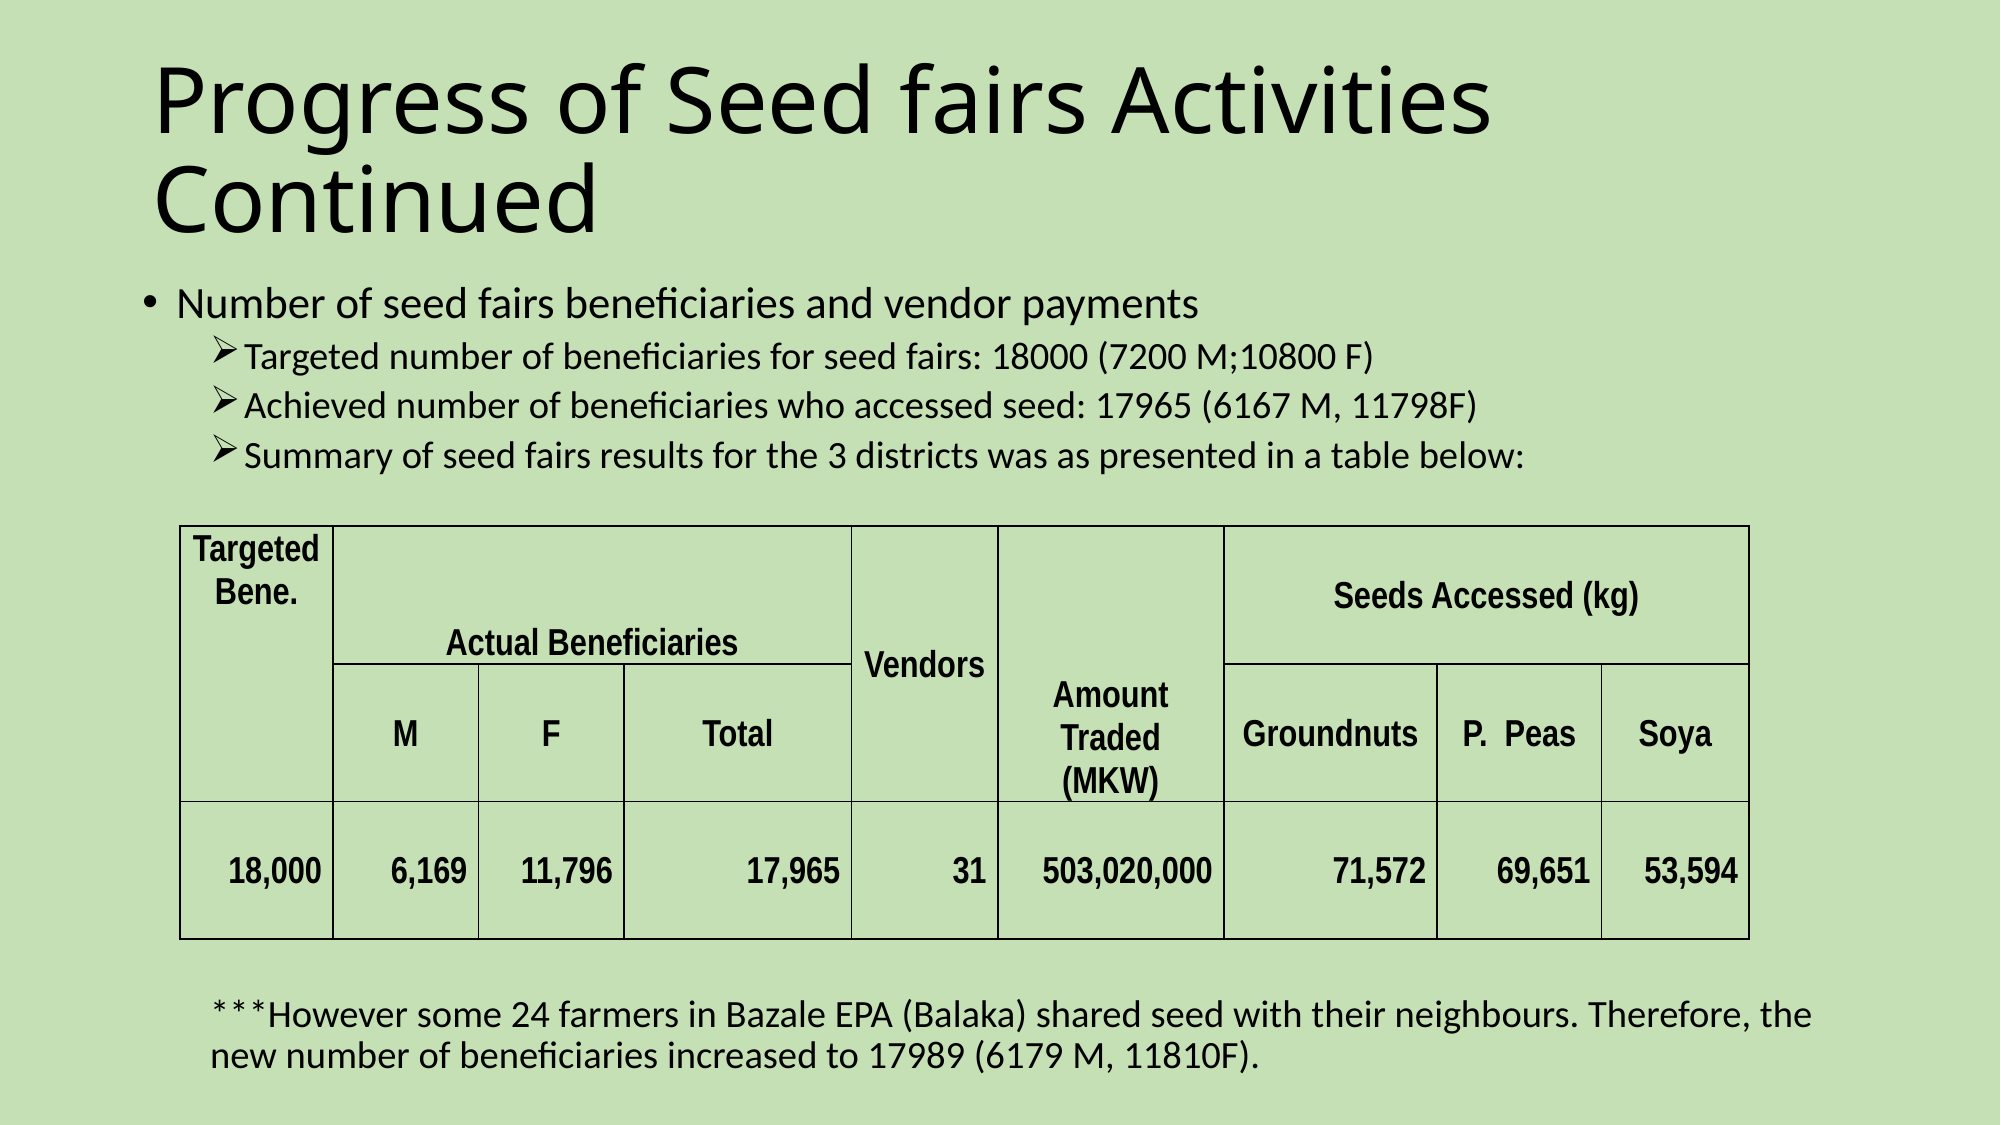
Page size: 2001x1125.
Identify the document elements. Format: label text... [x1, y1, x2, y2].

table_cell 53,594 [1602, 802, 1748, 938]
title Progress of Seed fairs Activities Continued [137, 59, 1863, 247]
table_cell 17,965 [625, 802, 851, 938]
table_cell P. Peas [1438, 665, 1601, 801]
table_cell 6,169 [334, 802, 478, 938]
table_header Seeds Accessed (kg) [1225, 527, 1748, 663]
table_header Targeted Bene. [181, 527, 332, 801]
table_header Actual Beneficiaries [334, 527, 851, 663]
table_cell M [334, 665, 478, 801]
table_cell 503,020,000 [999, 802, 1223, 938]
table_header Vendors [852, 527, 997, 801]
table_cell 11,796 [479, 802, 623, 938]
table_cell Groundnuts [1225, 665, 1436, 801]
table_cell Soya [1602, 665, 1748, 801]
table_cell 18,000 [181, 802, 332, 938]
table_header Amount Traded (MKW) [999, 527, 1223, 801]
table_cell 69,651 [1438, 802, 1601, 938]
list Number of seed fairs beneficiaries and vendor payments Targeted number of beneficiaries for seed fairs: 18000 (7200 M;10800 F) Achieved number of beneficiaries who accessed seed: 17965 (6167 M, 11798F) Summary of seed fairs results for the 3 districts was as presented in a table below: ***However some 24 farmers in Bazale EPA (Balaka) shared seed with their neighbours. Therefore, the new number of beneficiaries increased to 17989 (6179 M, 11810F). [127, 272, 1853, 1094]
table_cell F [479, 665, 623, 801]
table_cell 31 [852, 802, 997, 938]
table_cell 71,572 [1225, 802, 1436, 938]
table_cell Total [625, 665, 851, 801]
